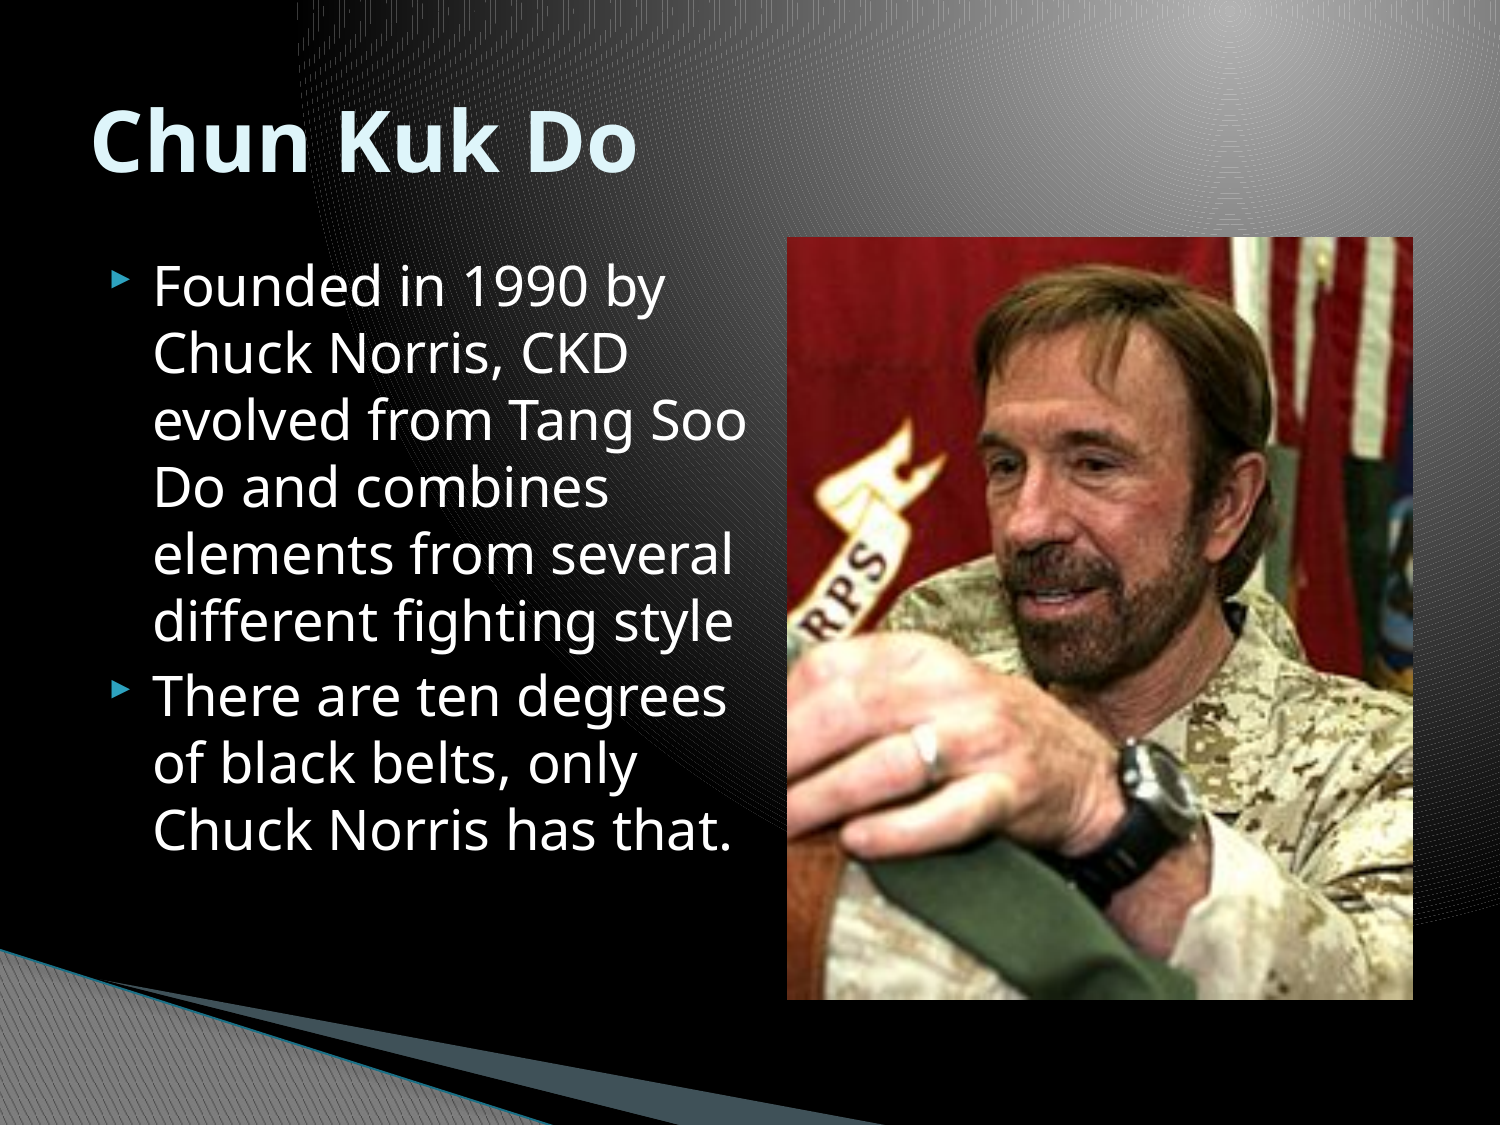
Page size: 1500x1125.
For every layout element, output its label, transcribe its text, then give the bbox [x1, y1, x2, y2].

picture [0, 952, 543, 1125]
list Founded in 1990 by Chuck Norris, CKD evolved from Tang Soo Do and combines elements from several different fighting style There are ten degrees of black belts, only Chuck Norris has that. [75, 243, 775, 986]
picture [787, 237, 1413, 1001]
title Chun Kuk Do [75, 45, 1425, 233]
